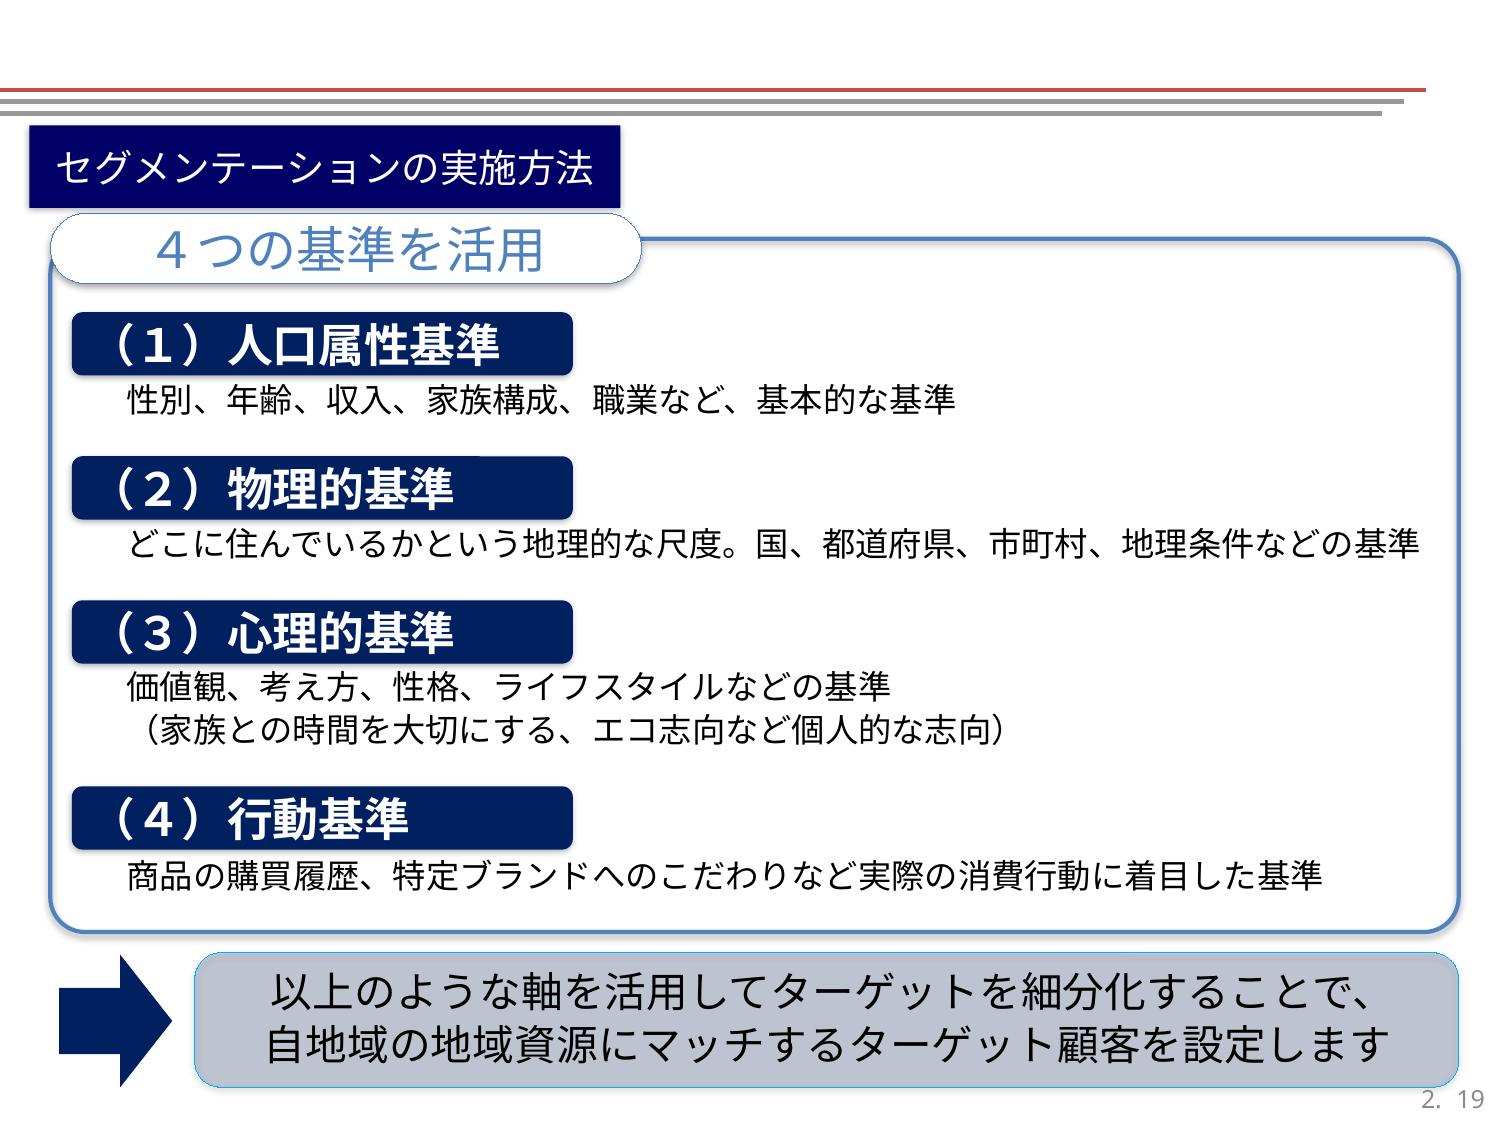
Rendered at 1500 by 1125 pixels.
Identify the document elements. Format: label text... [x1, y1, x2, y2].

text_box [194, 952, 1459, 1088]
text_box セグメンテーションの実施方法 [29, 125, 621, 208]
slide_number 18 [1381, 1065, 1500, 1125]
text_box [56, 952, 174, 1090]
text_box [50, 212, 1459, 933]
